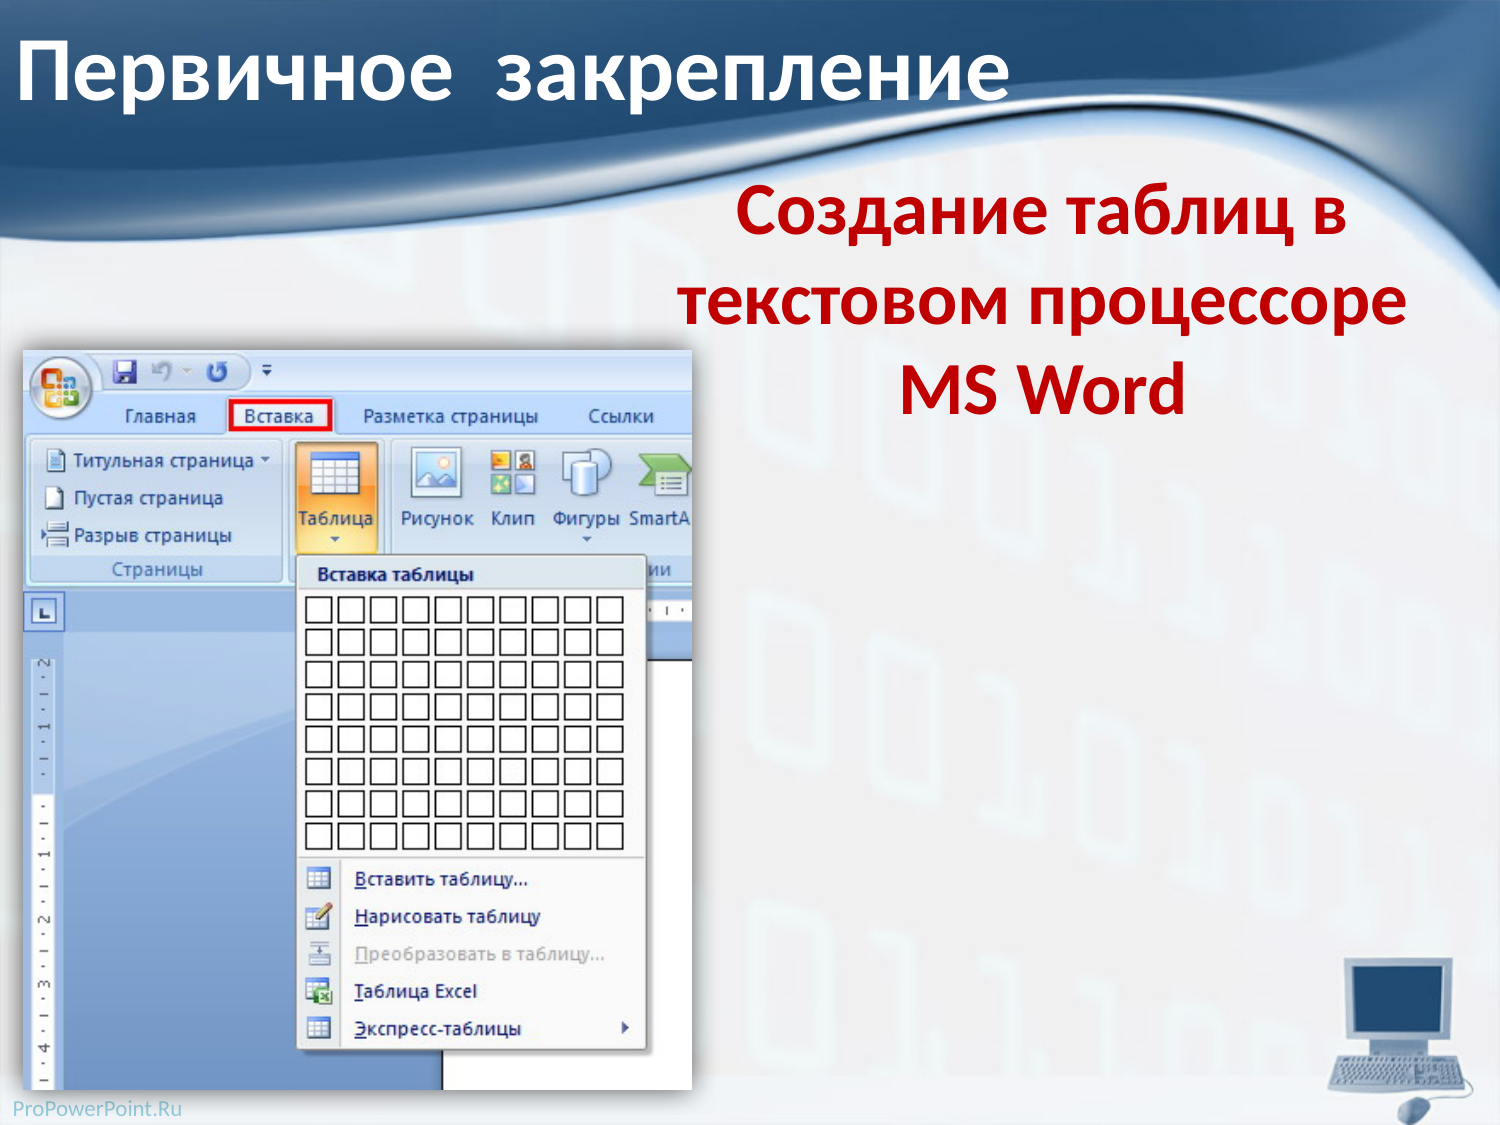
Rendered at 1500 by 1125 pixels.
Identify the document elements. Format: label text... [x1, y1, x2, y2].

title Первичное закрепление [0, 0, 1161, 128]
picture [0, 0, 1500, 1125]
text_box Создание таблиц в текстовом процессоре MS Word [609, 152, 1477, 438]
